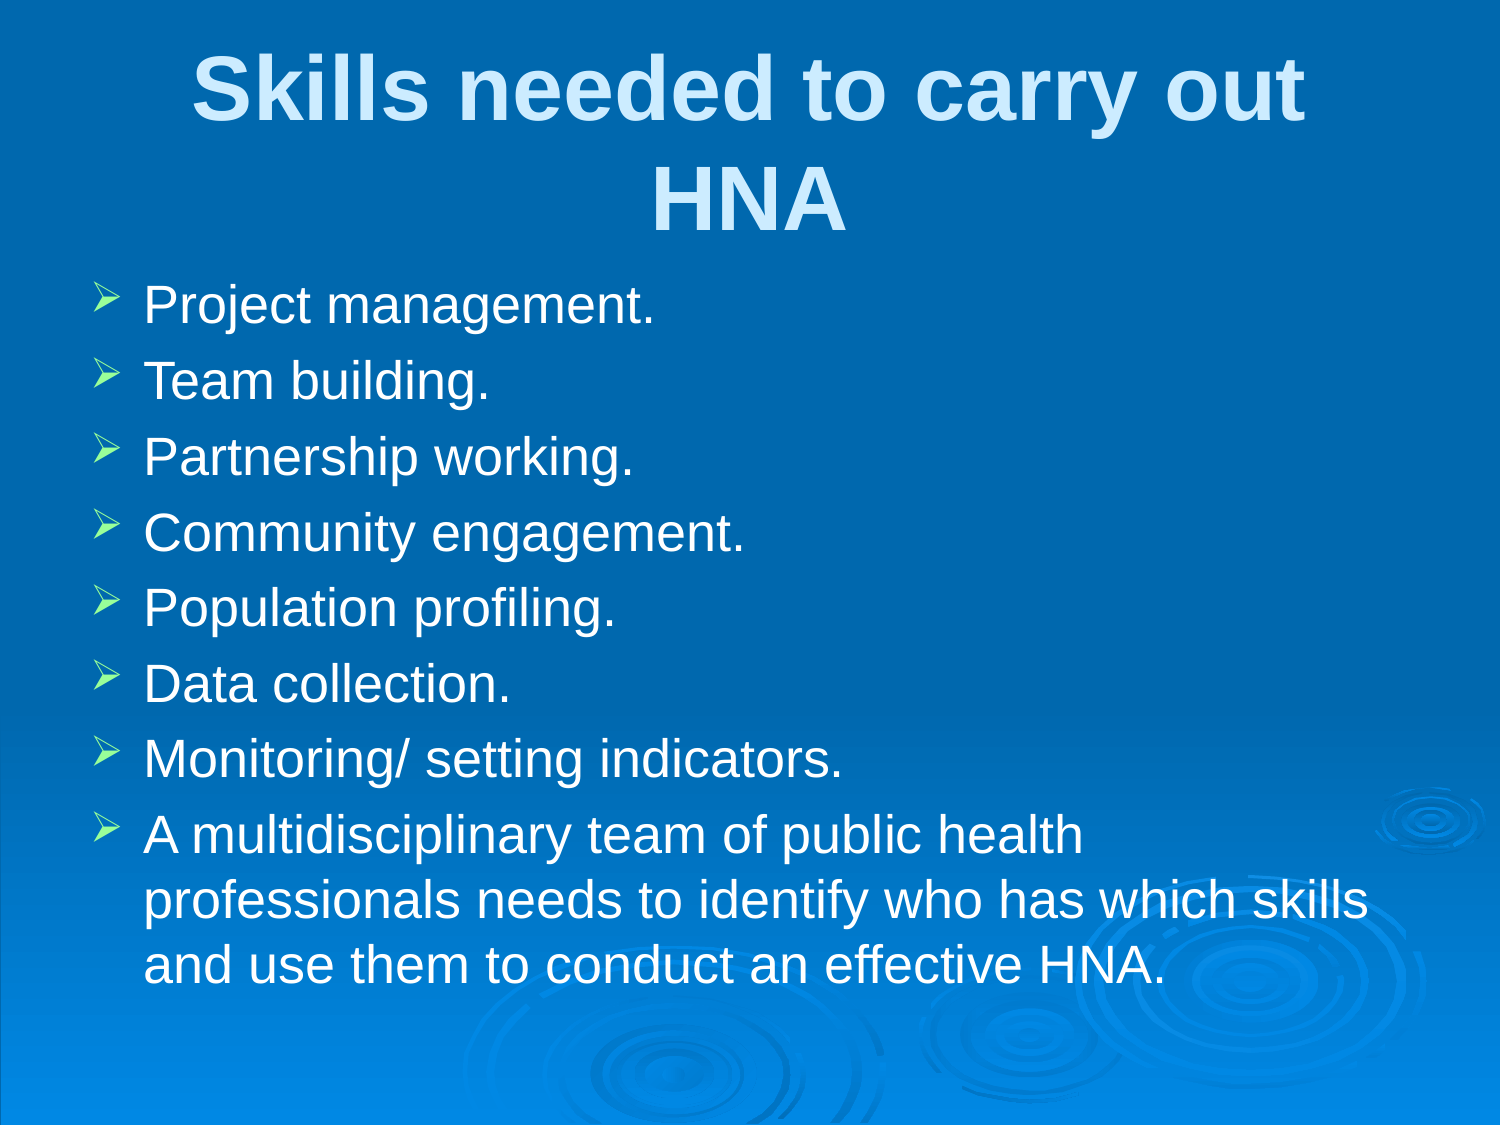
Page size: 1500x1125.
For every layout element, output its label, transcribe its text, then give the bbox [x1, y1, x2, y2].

list Project management. Team building. Partnership working. Community engagement. Population profiling. Data collection. Monitoring/ setting indicators. A multidisciplinary team of public health professionals needs to identify who has which skills and use them to conduct an effective HNA. [74, 262, 1426, 1006]
title Skills needed to carry out HNA [74, 45, 1426, 233]
